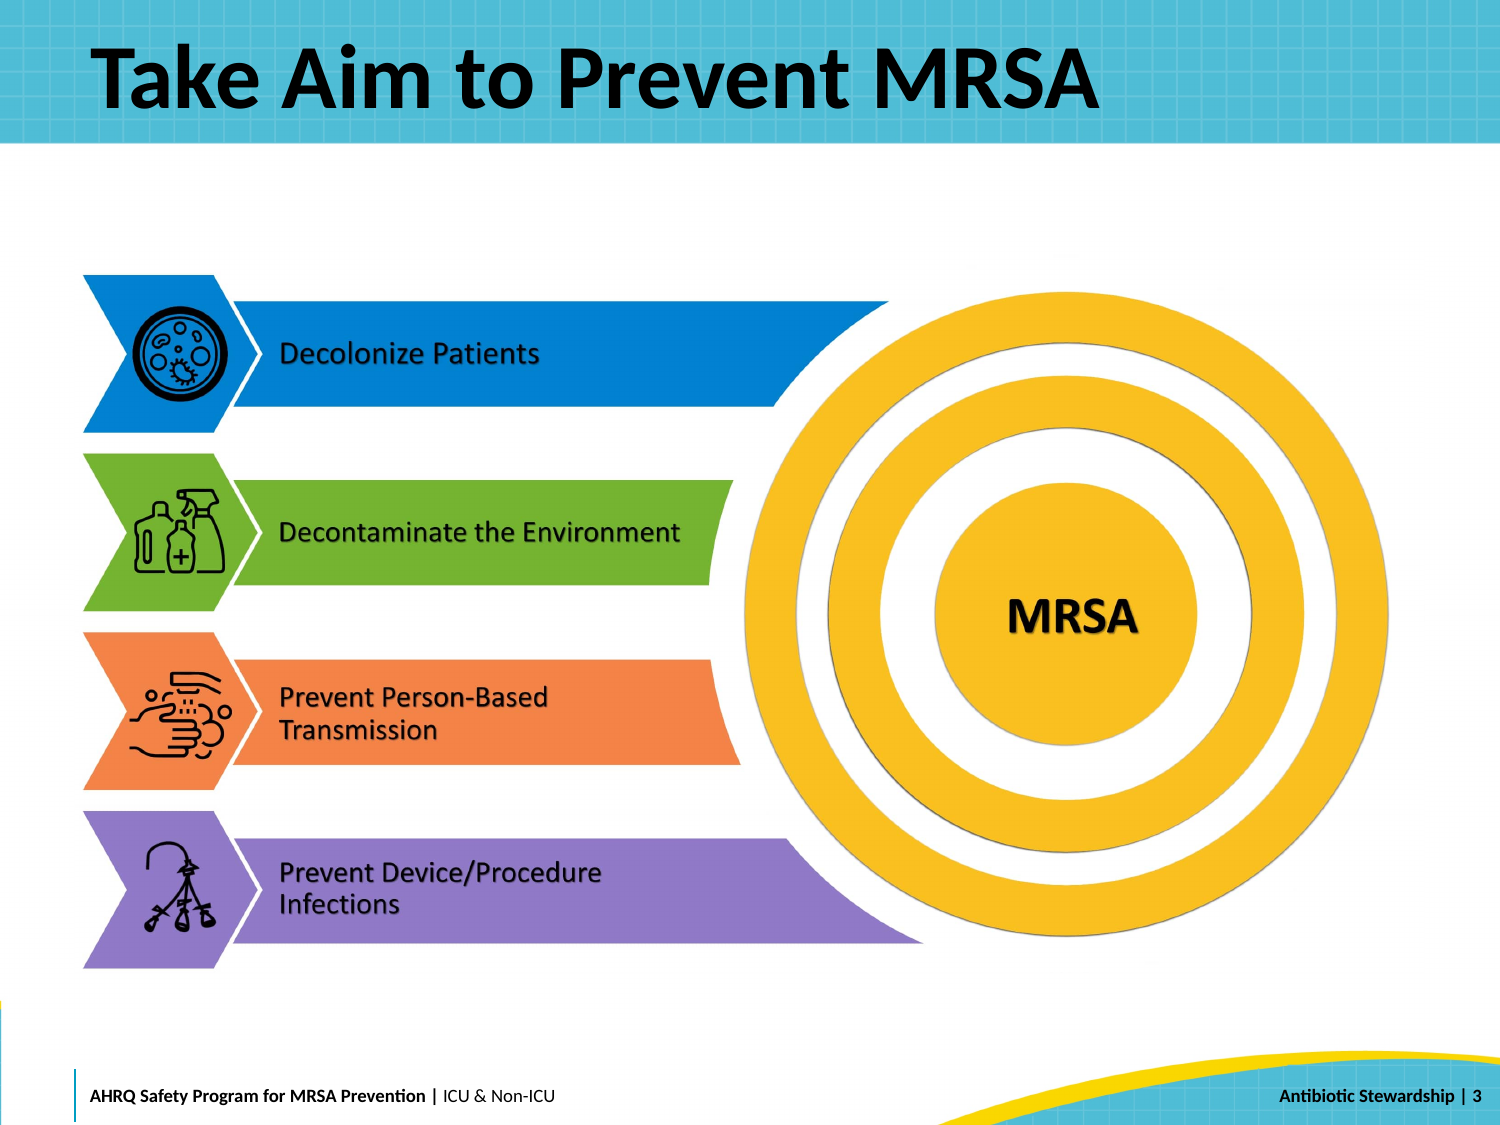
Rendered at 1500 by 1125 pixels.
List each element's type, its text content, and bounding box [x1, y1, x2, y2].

title Take Aim to Prevent MRSA [75, 0, 1425, 150]
slide_number | 3 [1455, 1065, 1500, 1125]
picture [0, 0, 1500, 1125]
